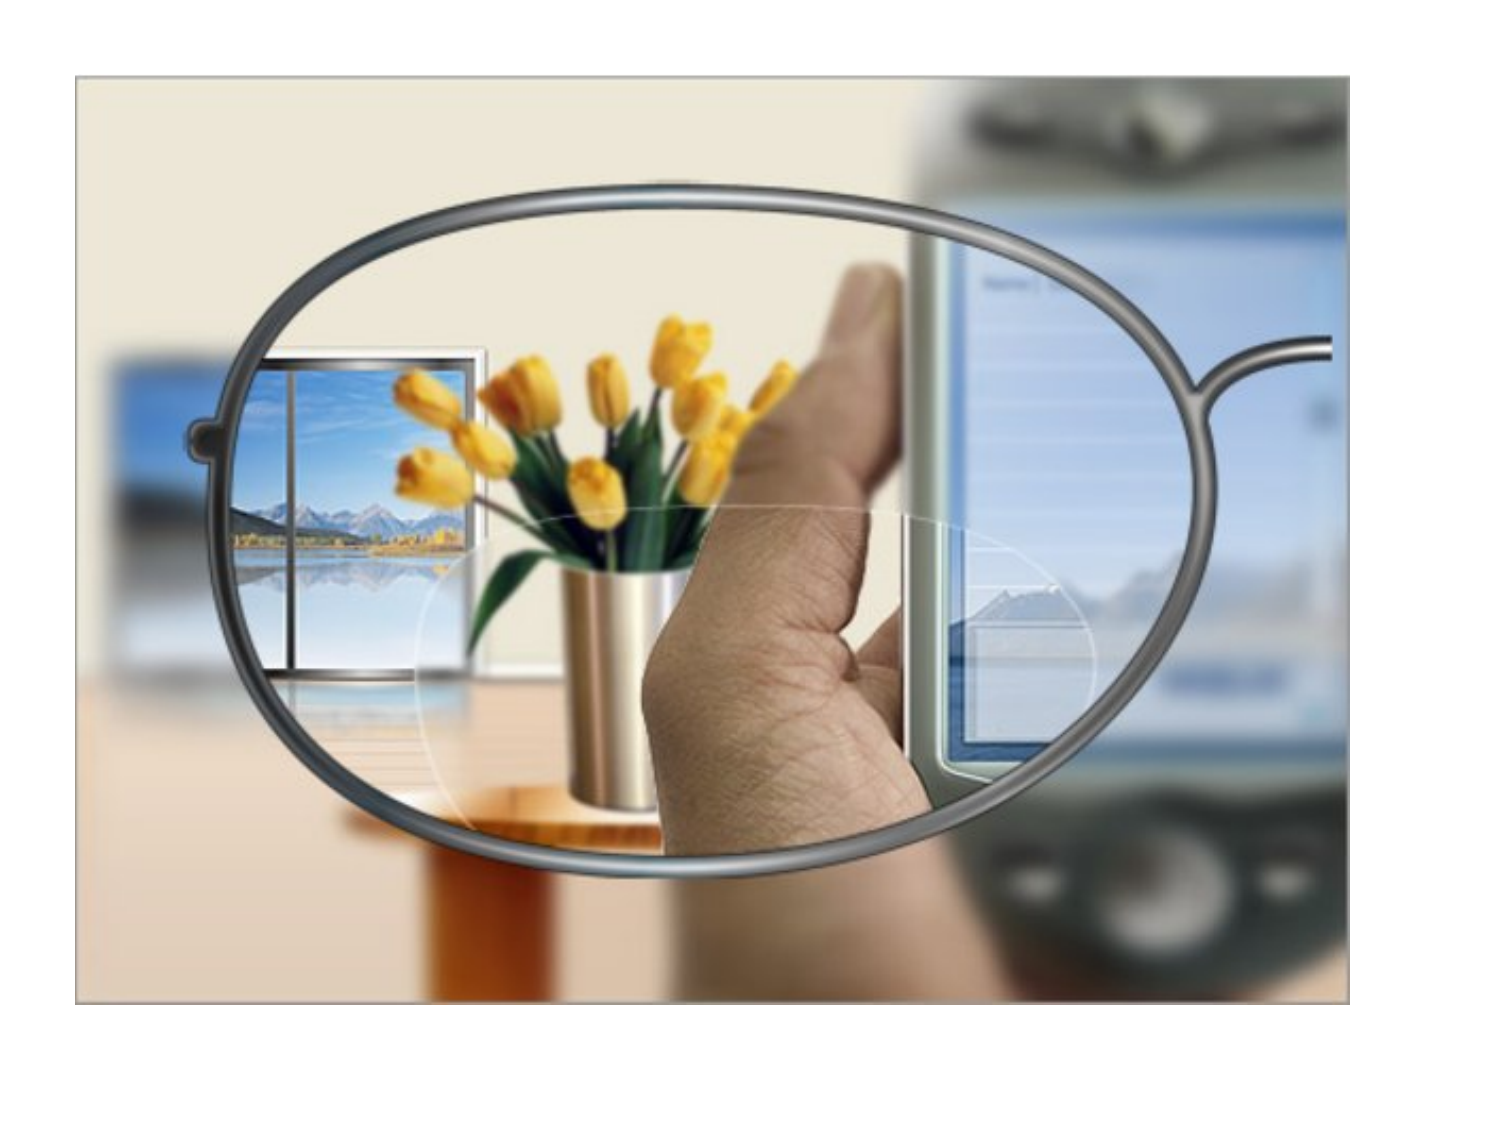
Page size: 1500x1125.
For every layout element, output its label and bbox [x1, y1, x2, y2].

picture [74, 74, 1351, 1006]
